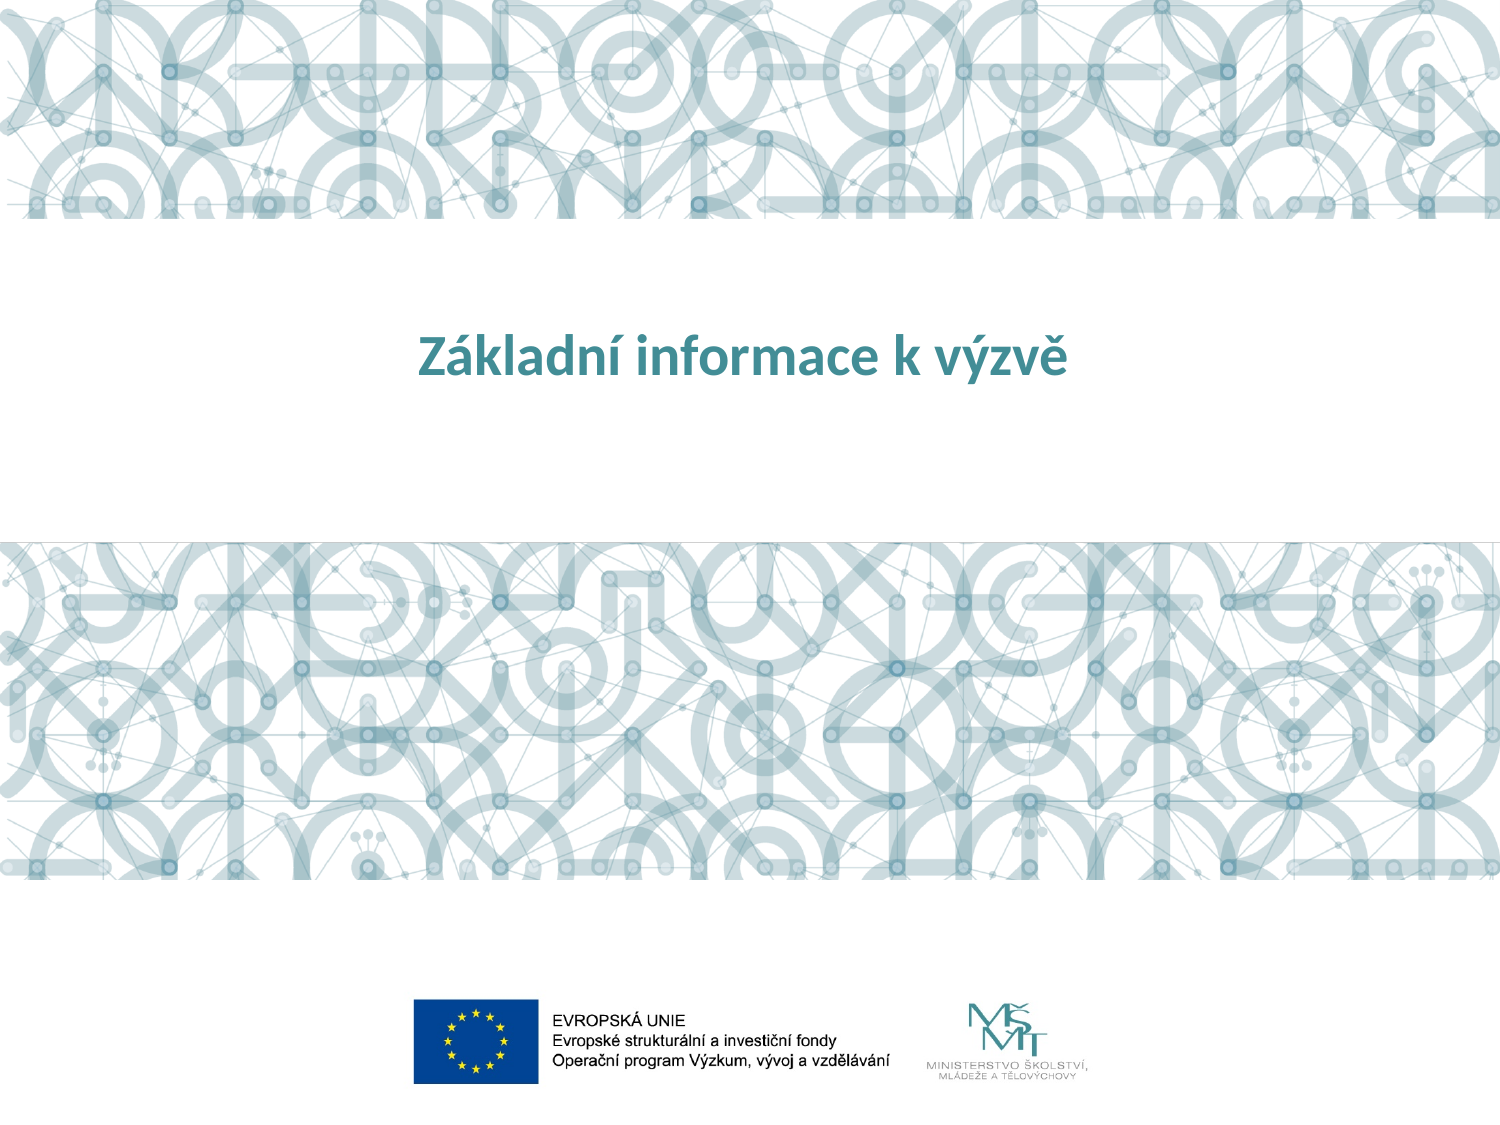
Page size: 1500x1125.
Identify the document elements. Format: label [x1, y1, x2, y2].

picture [371, 957, 1129, 1125]
picture [0, 0, 1500, 880]
